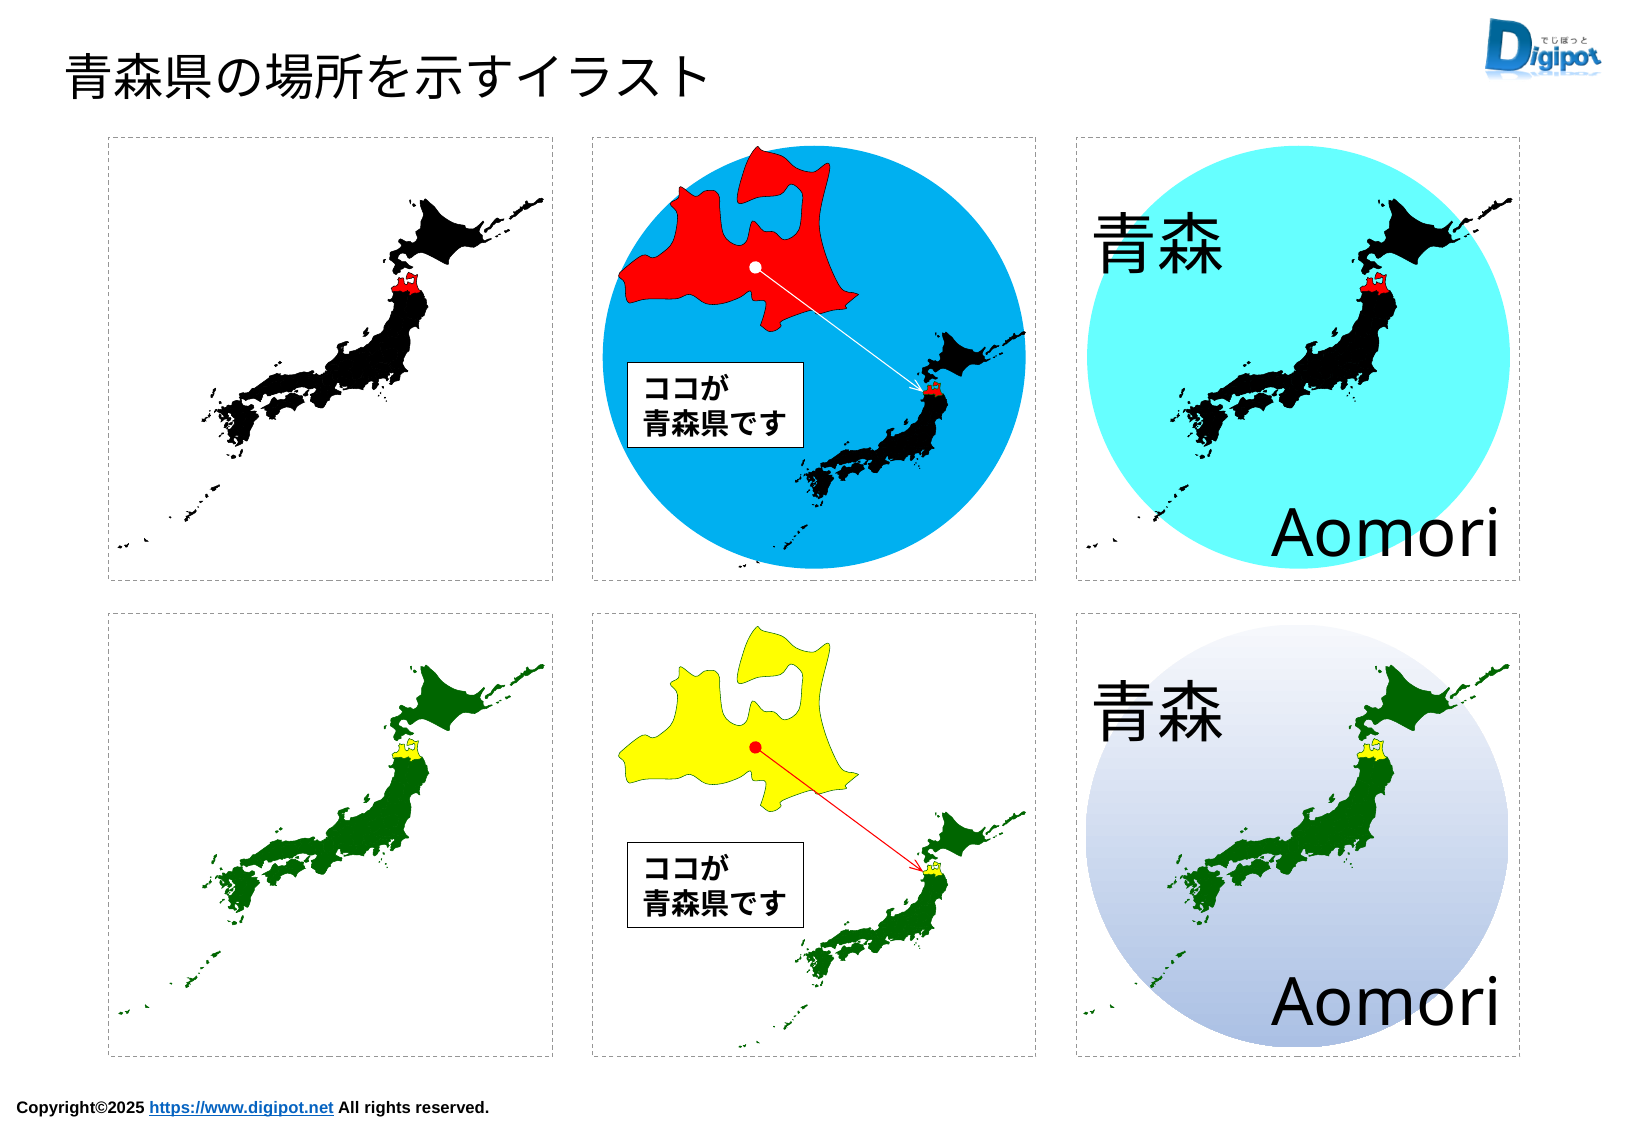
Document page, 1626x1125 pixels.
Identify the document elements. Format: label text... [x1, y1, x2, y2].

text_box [118, 664, 545, 1015]
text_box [1074, 145, 1520, 579]
picture [1485, 18, 1602, 82]
text_box 青森県の場所を示すイラスト [49, 38, 728, 113]
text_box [618, 626, 1026, 1048]
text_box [1074, 624, 1520, 1048]
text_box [117, 198, 544, 549]
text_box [602, 145, 1026, 569]
